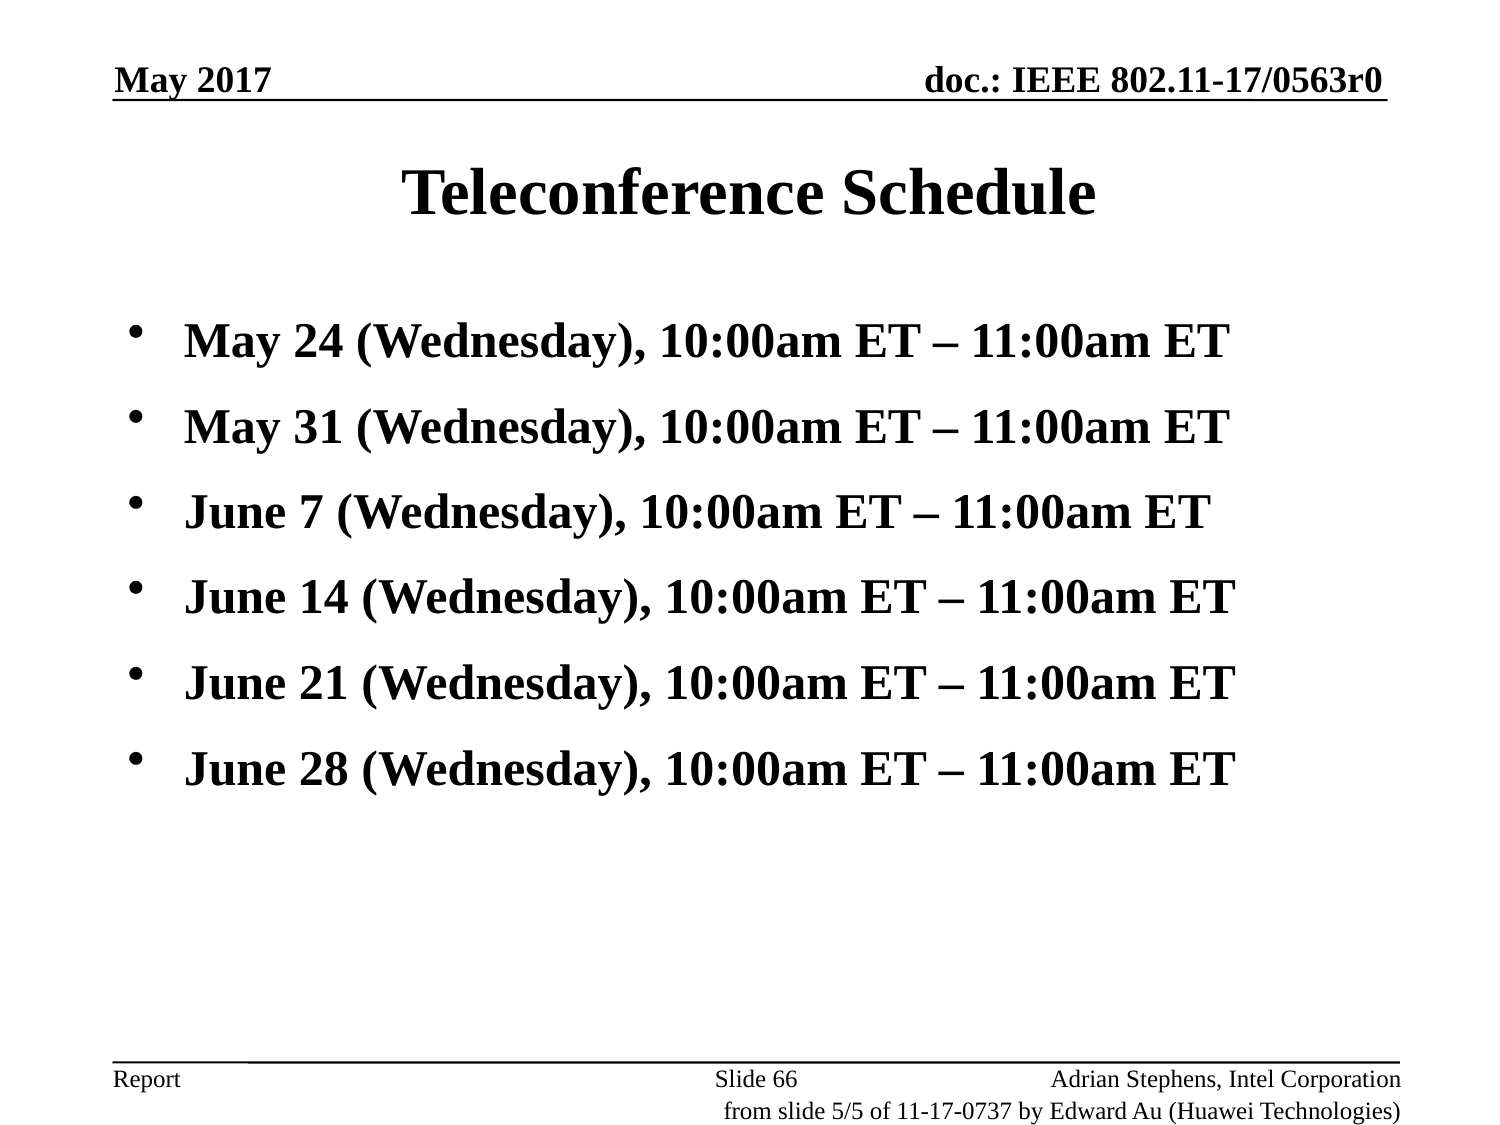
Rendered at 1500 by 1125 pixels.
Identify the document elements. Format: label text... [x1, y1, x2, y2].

text_box from slide 5/5 of 11-17-0737 by Edward Au (Huawei Technologies) [343, 1087, 1417, 1125]
text_box May 24 (Wednesday), 10:00am ET – 11:00am ET May 31 (Wednesday), 10:00am ET – 11:00am ET June 7 (Wednesday), 10:00am ET – 11:00am ET June 14 (Wednesday), 10:00am ET – 11:00am ET June 21 (Wednesday), 10:00am ET – 11:00am ET June 28 (Wednesday), 10:00am ET – 11:00am ET [112, 299, 1388, 975]
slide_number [114, 54, 374, 101]
footer Adrian Stephens, Intel Corporation [1024, 1061, 1402, 1087]
text_box Teleconference Schedule [112, 99, 1388, 275]
slide_number Slide 66 [711, 1061, 801, 1087]
